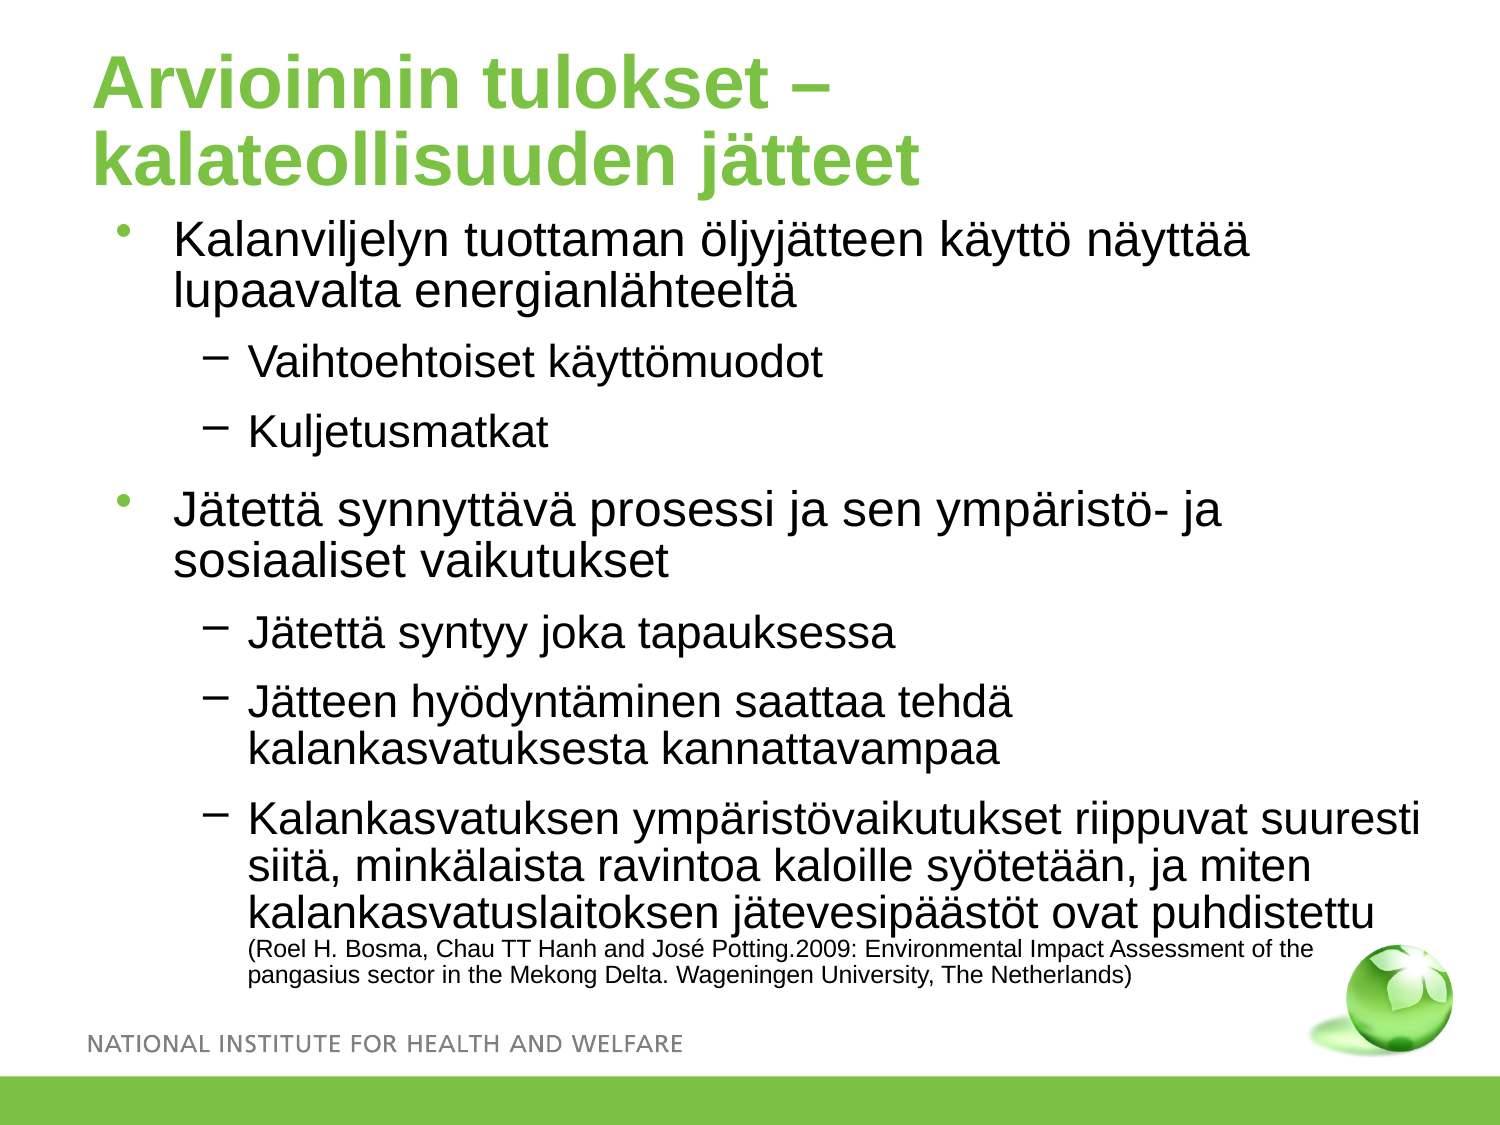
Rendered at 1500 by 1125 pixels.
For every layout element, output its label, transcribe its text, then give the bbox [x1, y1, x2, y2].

picture [1294, 928, 1471, 1071]
list Kalanviljelyn tuottaman öljyjätteen käyttö näyttää lupaavalta energianlähteeltä Vaihtoehtoiset käyttömuodot Kuljetusmatkat Jätettä synnyttävä prosessi ja sen ympäristö- ja sosiaaliset vaikutukset Jätettä syntyy joka tapauksessa Jätteen hyödyntäminen saattaa tehdä kalankasvatuksesta kannattavampaa Kalankasvatuksen ympäristövaikutukset riippuvat suuresti siitä, minkälaista ravintoa kaloille syötetään, ja miten kalankasvatuslaitoksen jätevesipäästöt ovat puhdistettu (Roel H. Bosma, Chau TT Hanh and José Potting.2009: Environmental Impact Assessment of the pangasius sector in the Mekong Delta. Wageningen University, The Netherlands) [100, 207, 1439, 1024]
title Arvioinnin tulokset – kalateollisuuden jätteet [76, 42, 1424, 209]
